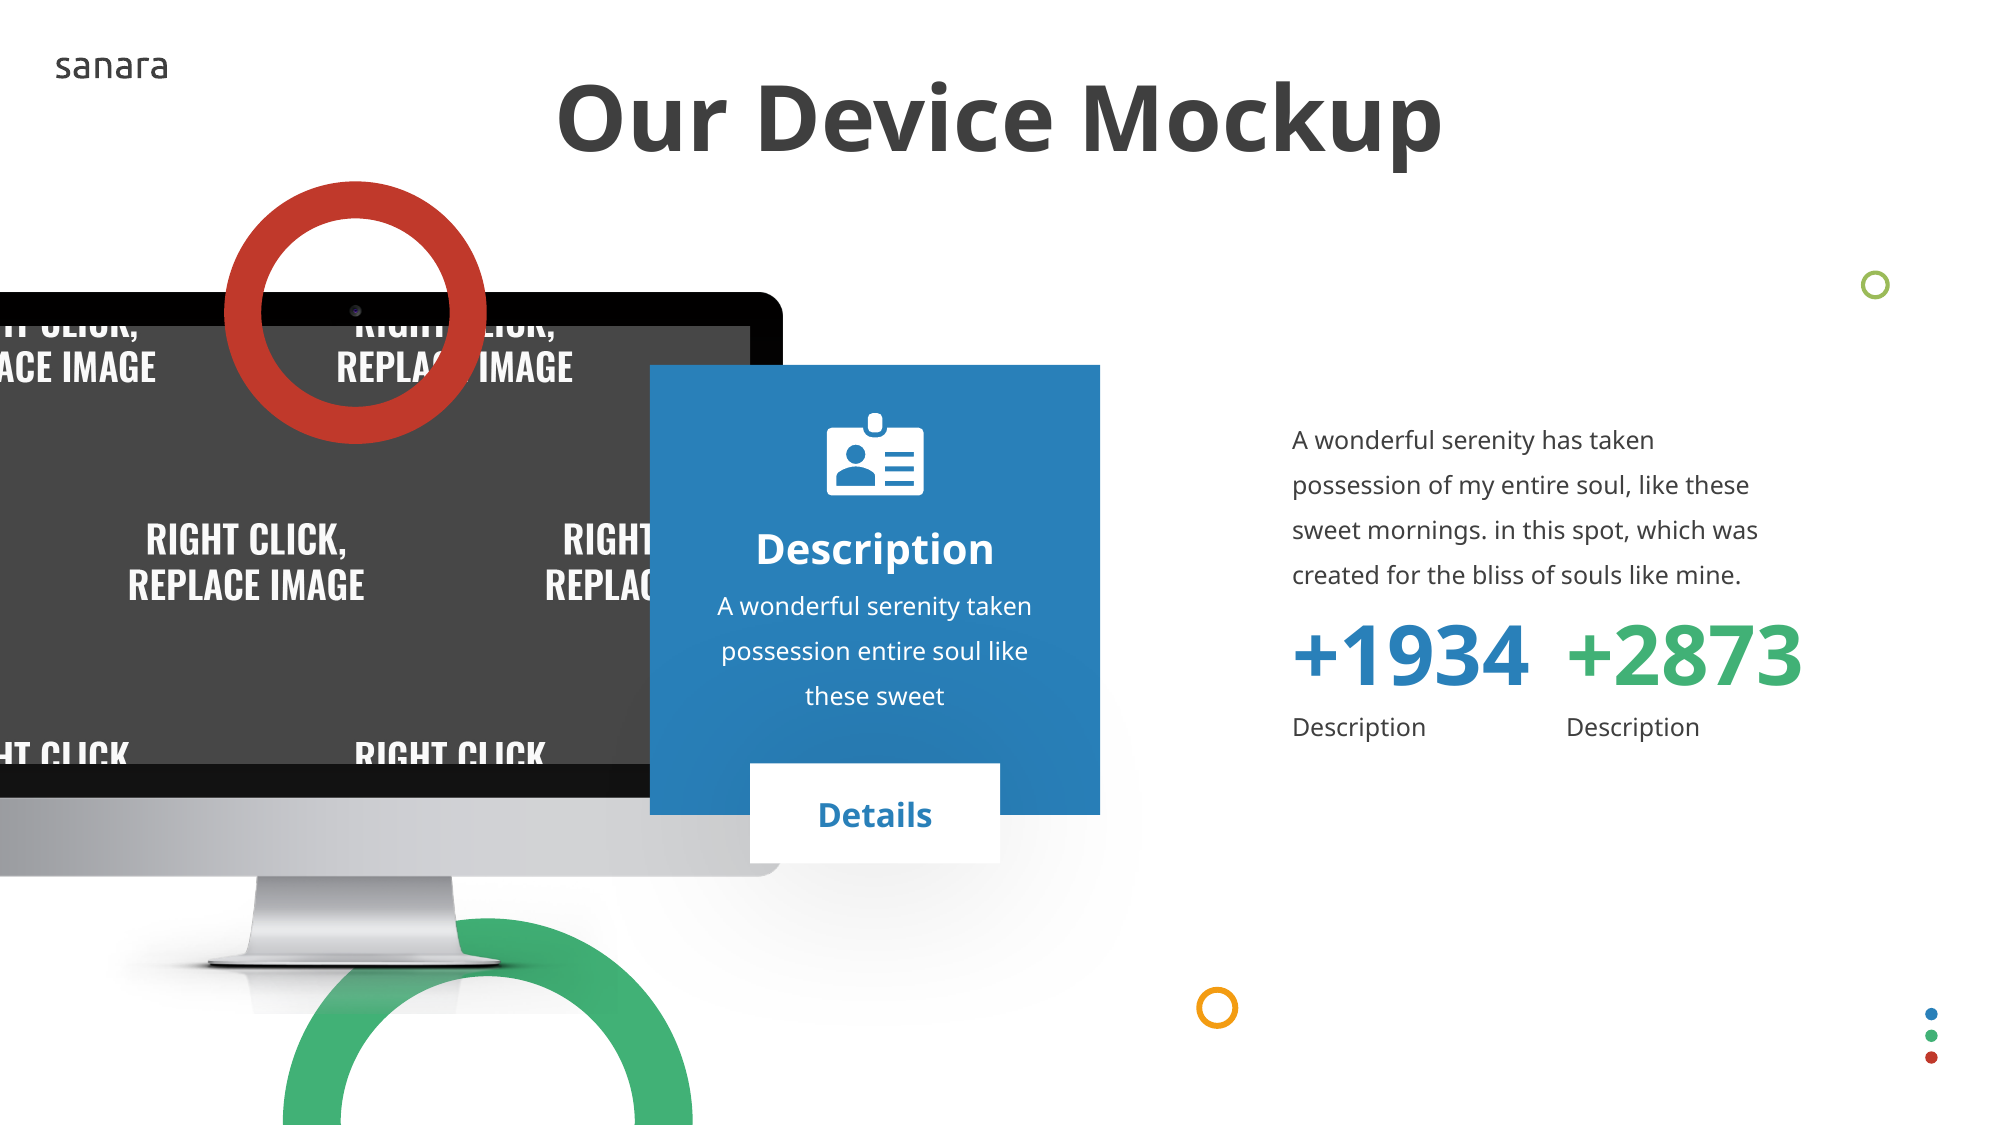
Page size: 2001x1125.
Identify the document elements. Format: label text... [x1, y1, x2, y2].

text_box +1934 [1277, 594, 1551, 710]
text_box Details [787, 787, 963, 842]
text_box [826, 413, 924, 496]
text_box [1195, 985, 1240, 1030]
text_box [585, 1015, 694, 1125]
title Our Device Mockup [319, 52, 1681, 178]
text_box [224, 180, 487, 292]
text_box A wonderful serenity has taken possession of my entire soul, like these sweet mornings. in this spot, which was created for the bliss of souls like mine. [1277, 402, 1803, 594]
picture [0, 292, 783, 1015]
text_box +2873 [1551, 594, 1841, 710]
text_box [1859, 269, 1891, 301]
text_box [783, 762, 1001, 864]
text_box [281, 1015, 390, 1125]
text_box Description [1551, 704, 1784, 749]
text_box Description [1277, 704, 1510, 749]
text_box A wonderful serenity taken possession entire soul like these sweet [783, 568, 1054, 718]
text_box Description [783, 515, 1032, 581]
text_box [1925, 1007, 1938, 1064]
text_box [783, 364, 1101, 816]
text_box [56, 57, 167, 79]
